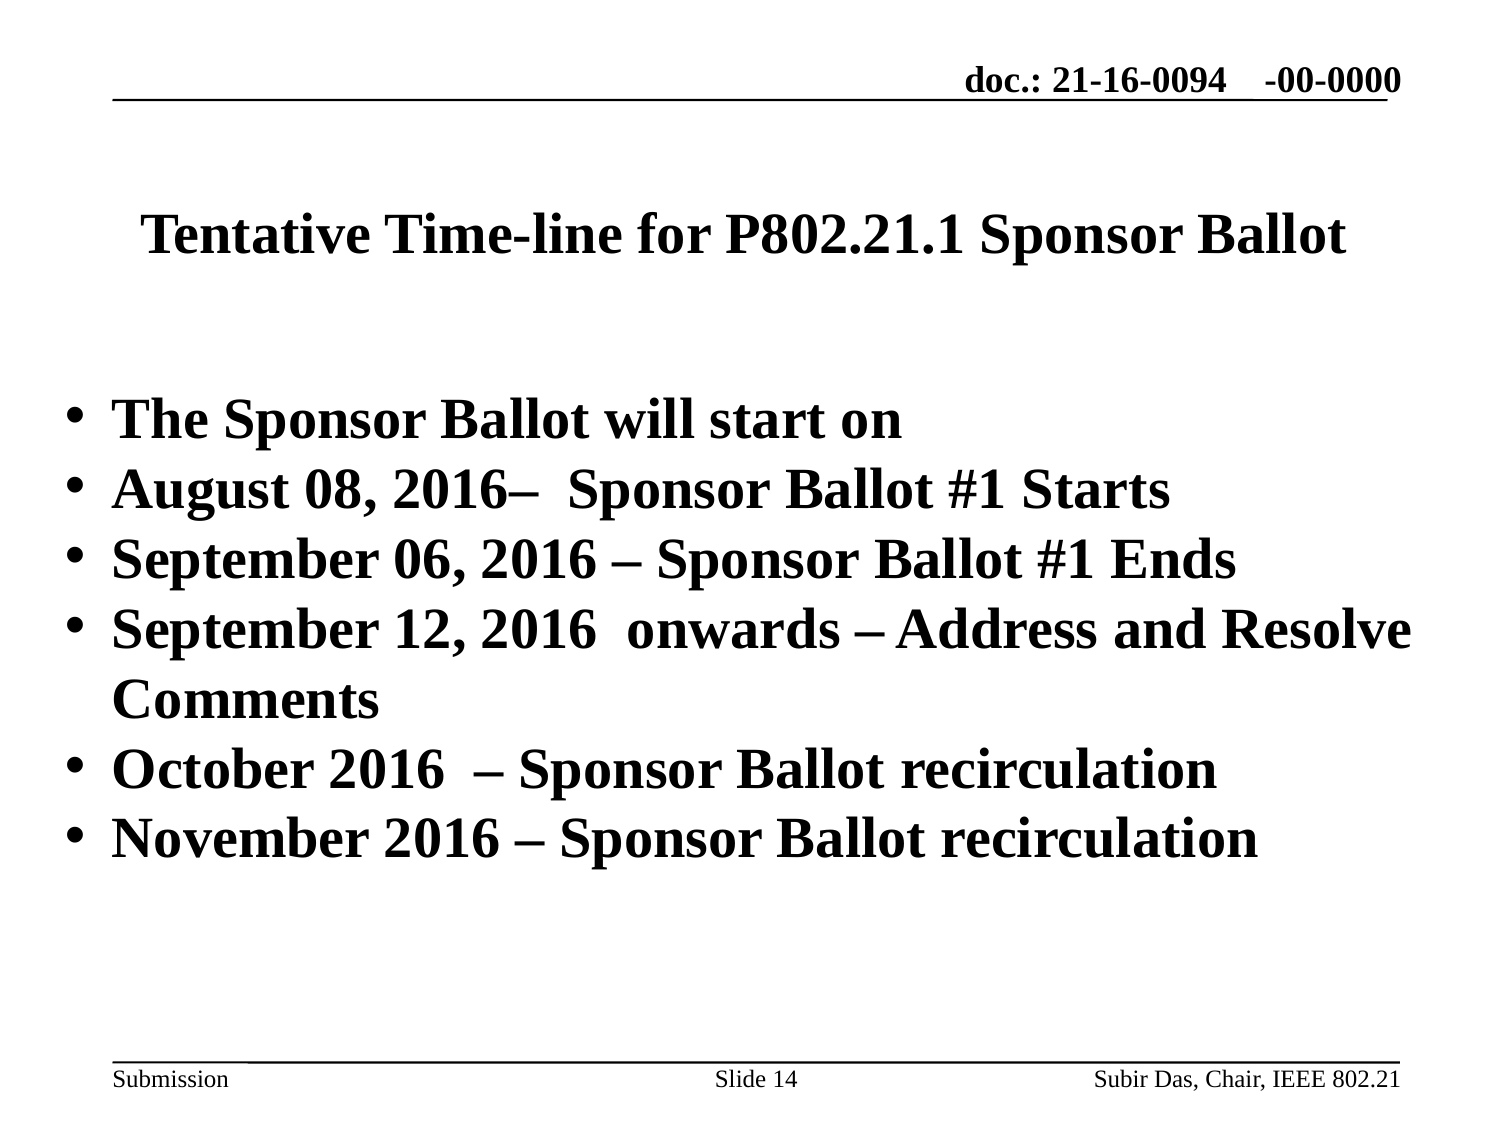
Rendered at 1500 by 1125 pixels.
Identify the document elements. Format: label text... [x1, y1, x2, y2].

text_box The Sponsor Ballot will start on August 08, 2016– Sponsor Ballot #1 Starts September 06, 2016 – Sponsor Ballot #1 Ends September 12, 2016 onwards – Address and Resolve Comments October 2016 – Sponsor Ballot recirculation November 2016 – Sponsor Ballot recirculation [49, 312, 1475, 877]
text_box Slide 14 [675, 1062, 838, 1093]
footer Subir Das, Chair, IEEE 802.21 [1089, 1061, 1402, 1093]
title Tentative Time-line for P802.21.1 Sponsor Ballot [37, 112, 1451, 288]
